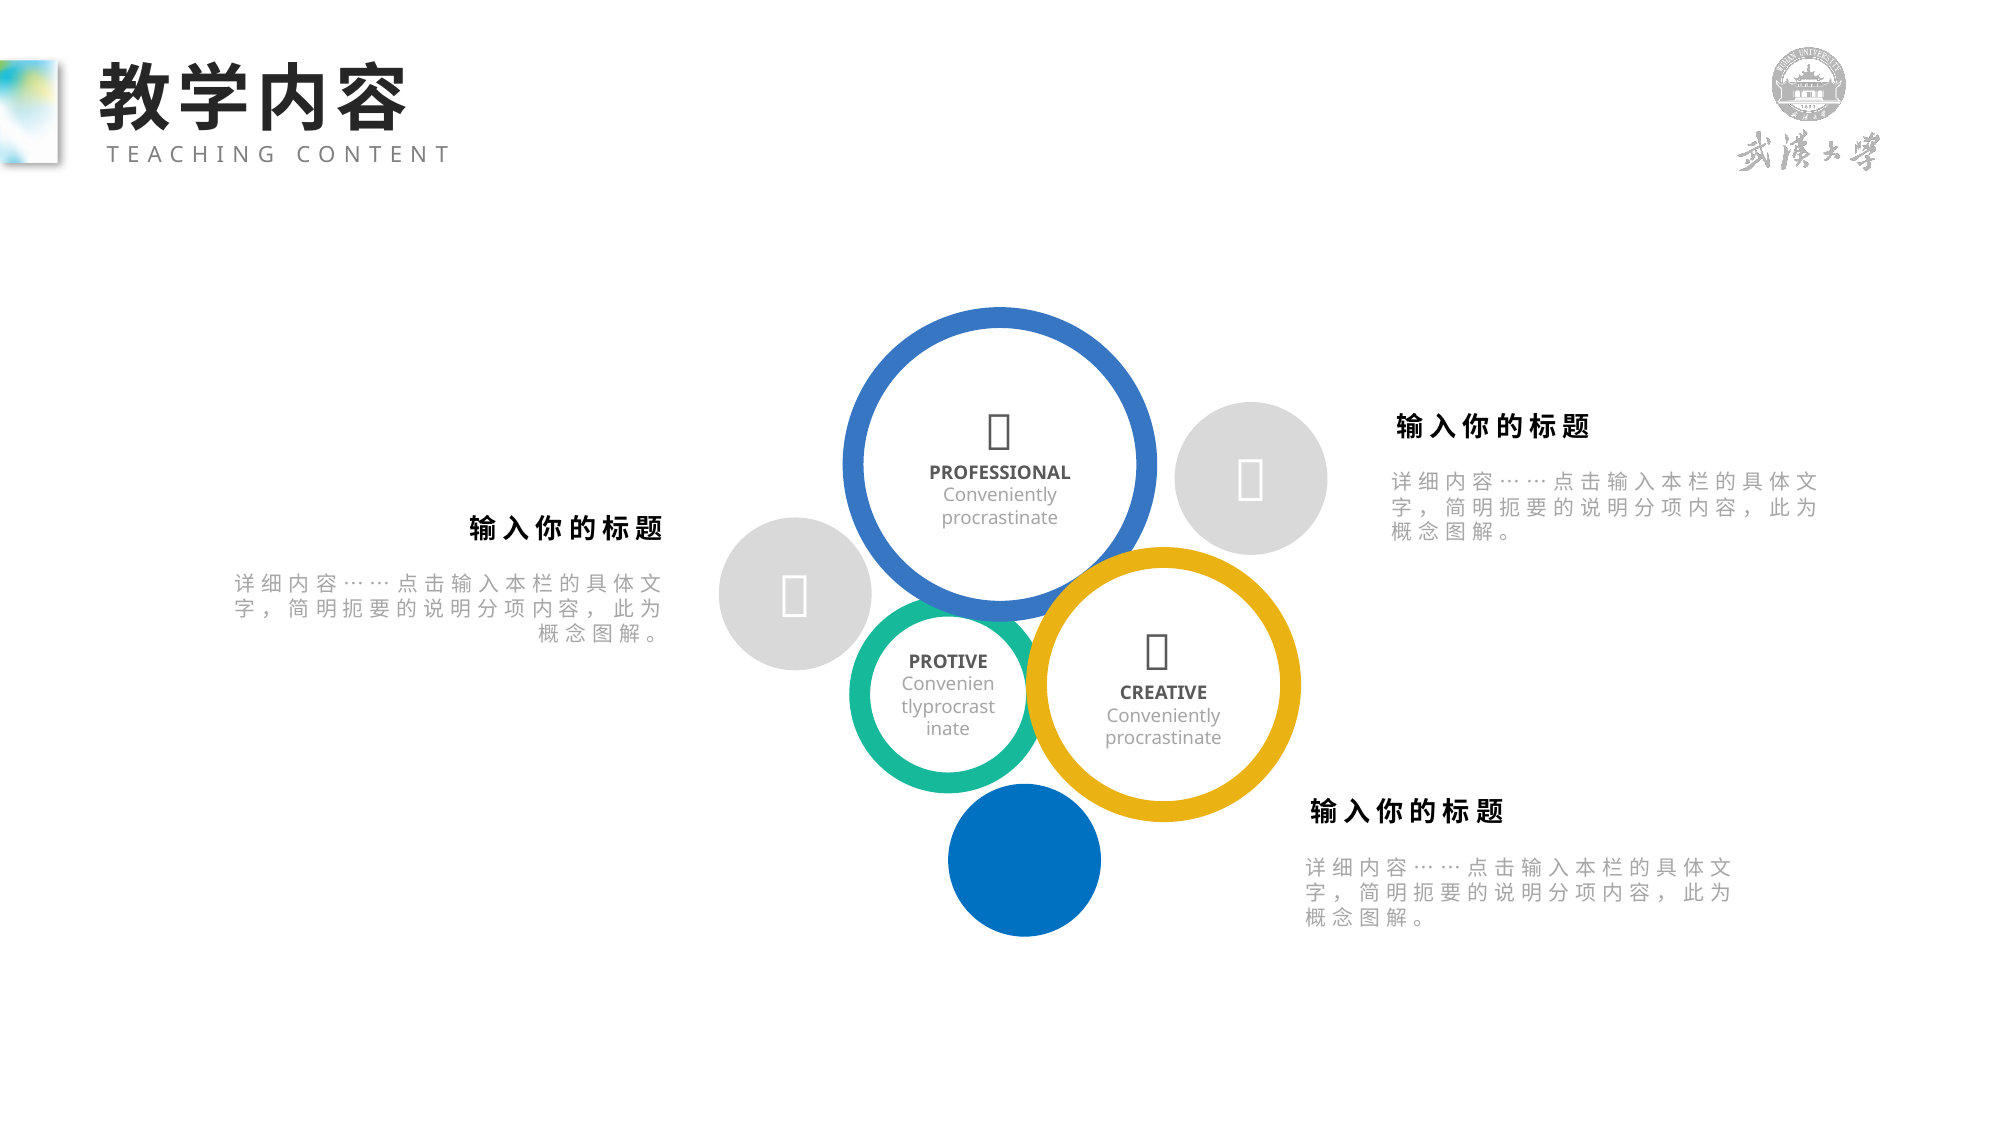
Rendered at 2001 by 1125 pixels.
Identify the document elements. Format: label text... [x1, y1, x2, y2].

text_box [78, 44, 468, 171]
picture [1737, 47, 1880, 171]
text_box 详细内容……点击输入本栏的具体文字，简明扼要的说明分项内容，此为概念图解。 [1290, 847, 1770, 937]
text_box [947, 782, 1103, 938]
text_box  CREATIVE Conveniently procrastinate [1035, 556, 1292, 813]
text_box 输入你的标题 [454, 503, 678, 552]
text_box  [1173, 400, 1329, 556]
picture [0, 61, 78, 163]
text_box 详细内容……点击输入本栏的具体文字，简明扼要的说明分项内容，此为概念图解。 [202, 563, 682, 654]
text_box 详细内容……点击输入本栏的具体文字，简明扼要的说明分项内容，此为概念图解。 [1376, 461, 1857, 552]
text_box 输入你的标题 [1381, 401, 1605, 450]
text_box 输入你的标题 [1295, 787, 1519, 835]
text_box PROTIVE Convenientlyprocrastinate [858, 605, 1037, 784]
text_box  PROFESSIONAL Conveniently procrastinate [852, 316, 1148, 613]
text_box  [717, 516, 873, 672]
